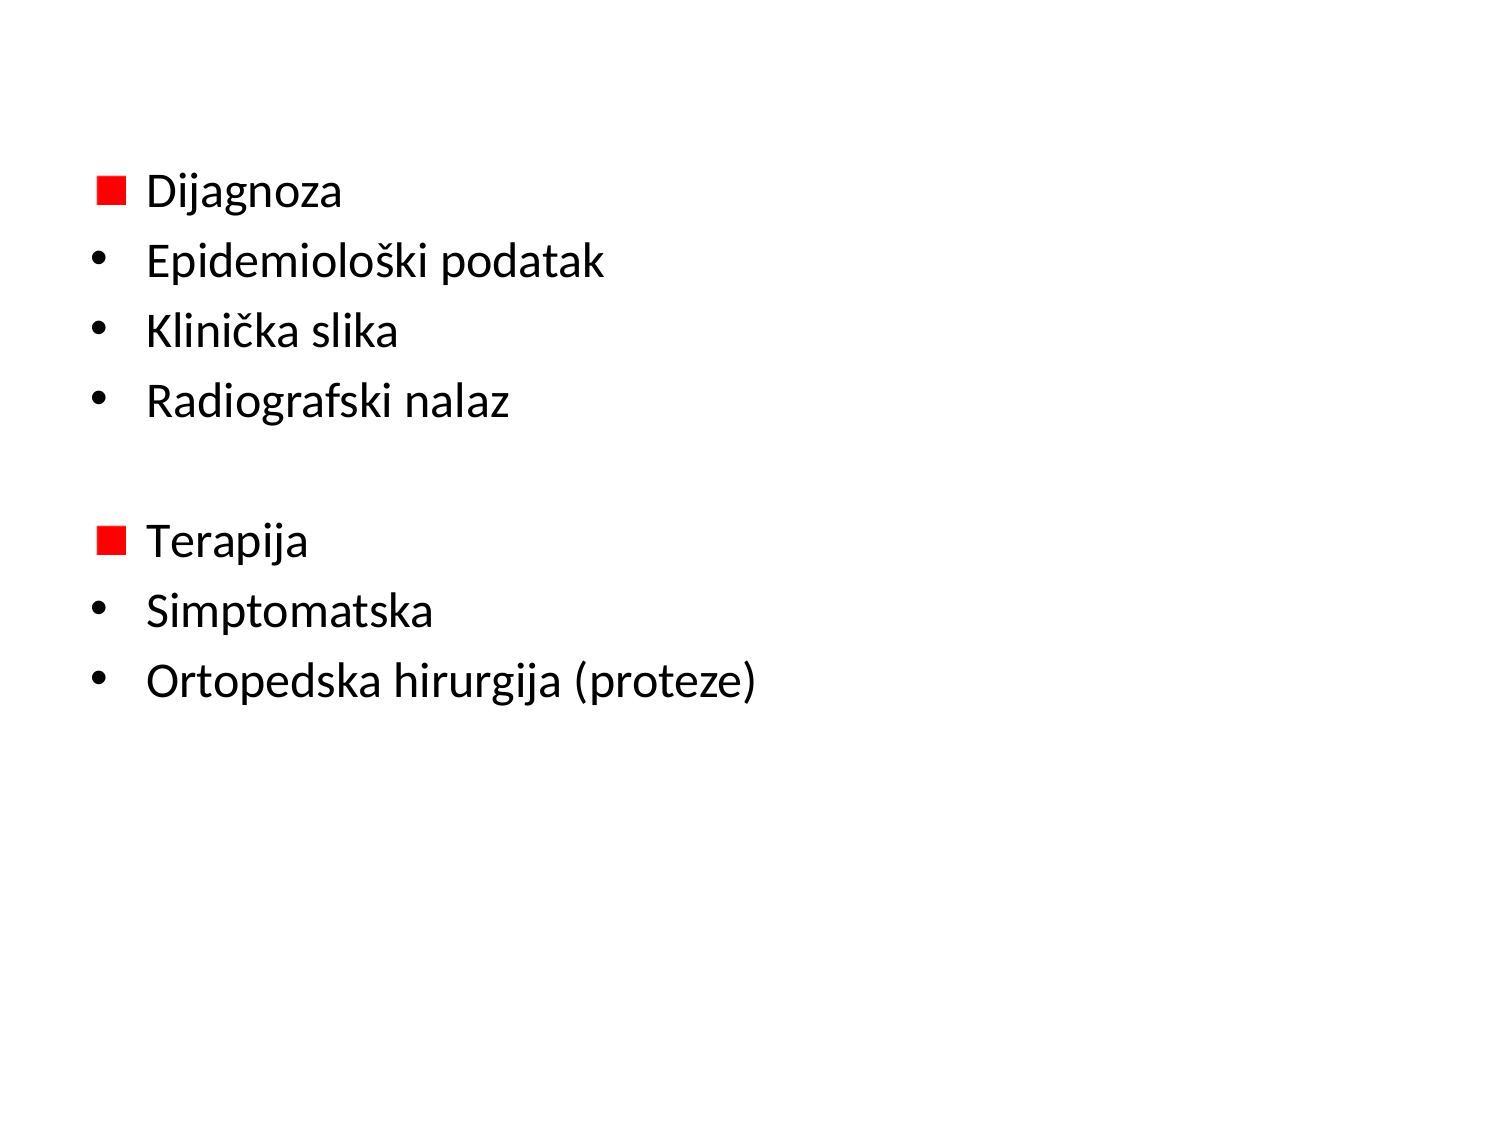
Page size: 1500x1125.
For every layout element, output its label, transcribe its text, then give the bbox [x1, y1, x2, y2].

picture [90, 169, 126, 205]
picture [90, 519, 126, 555]
list Dijagnoza Epidemiološki podatak Klinička slika Radiografski nalaz Terapija Simptomatska Ortopedska hirurgija (proteze) [75, 149, 1425, 1005]
